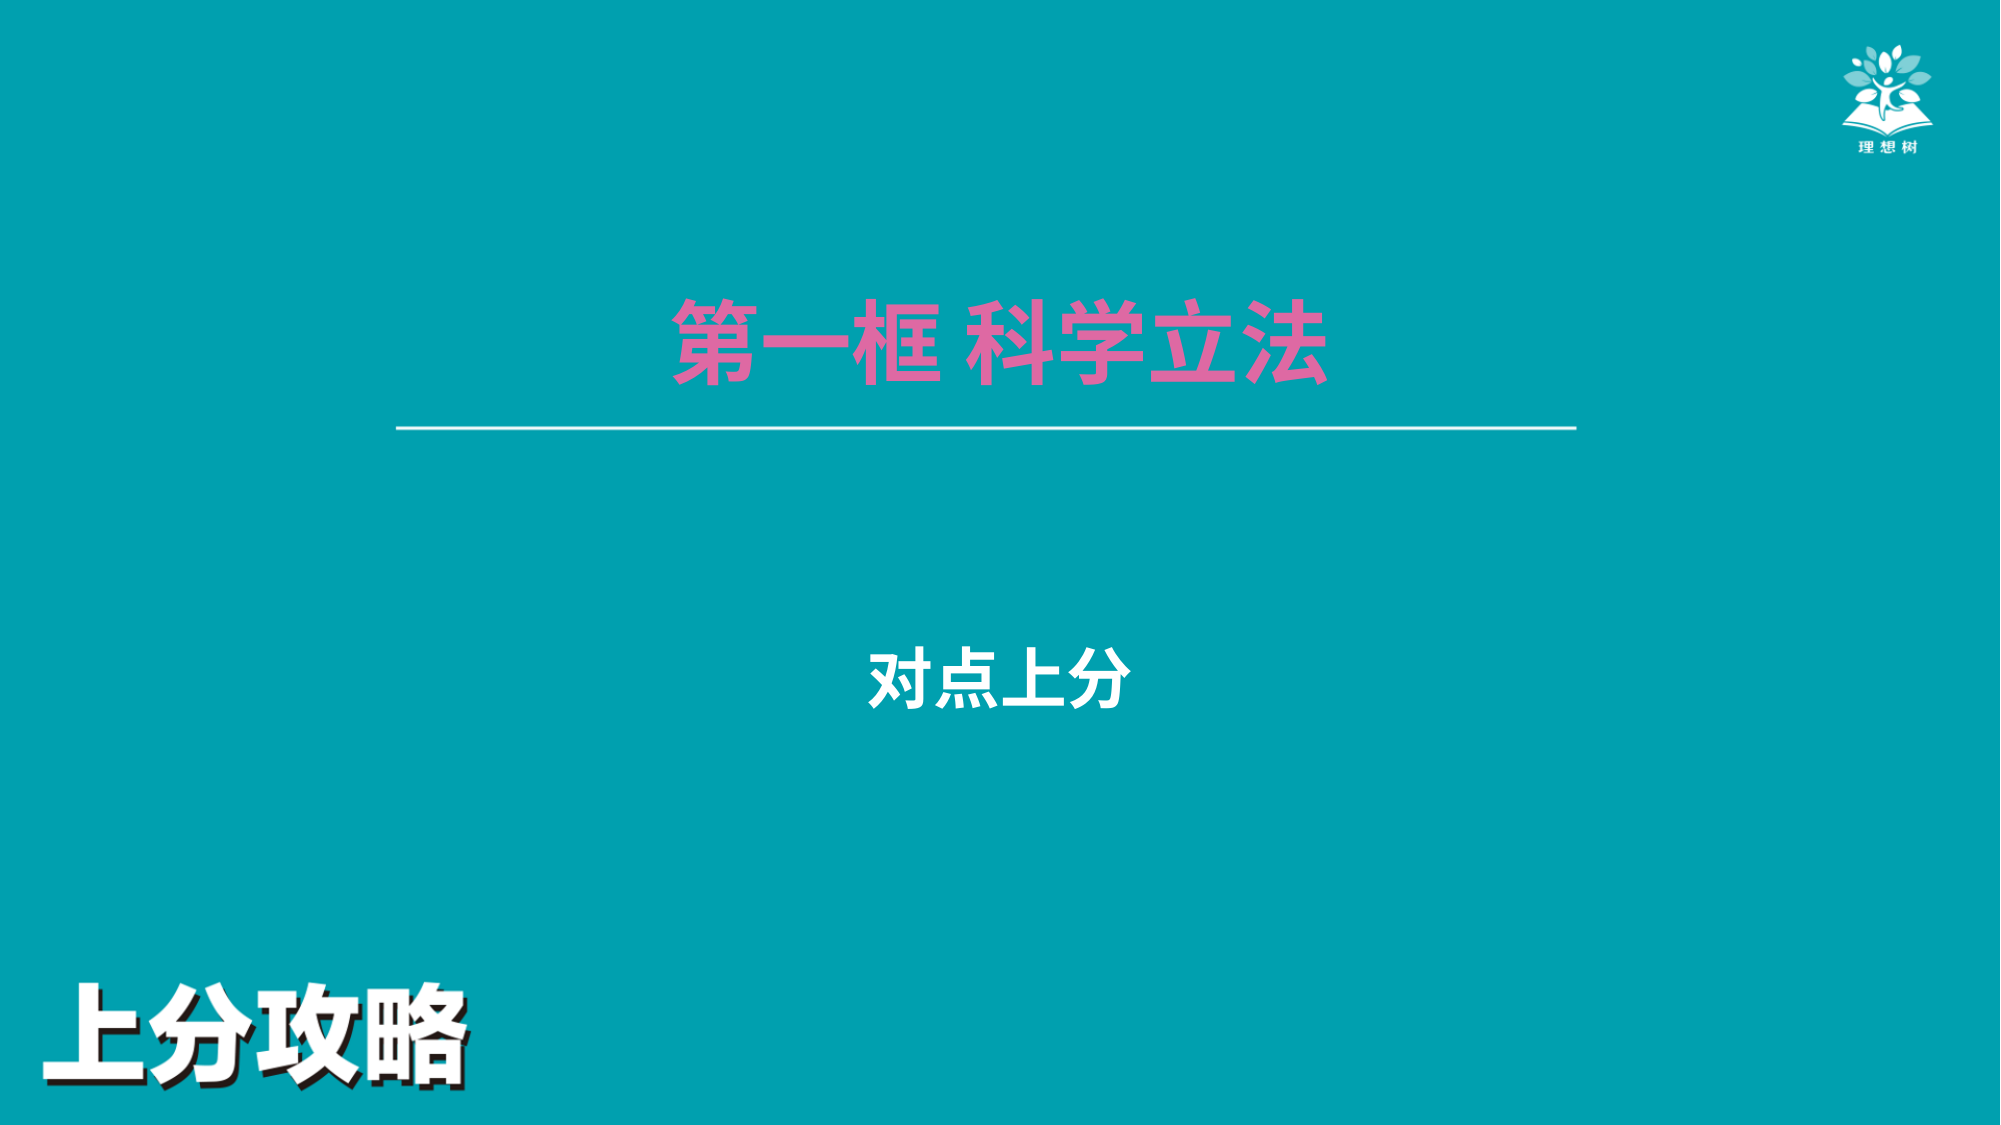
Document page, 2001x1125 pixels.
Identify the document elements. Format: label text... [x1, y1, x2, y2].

picture [0, 729, 2000, 1125]
text_box 对点上分 [0, 621, 2000, 729]
picture [0, 0, 2000, 621]
text_box 第一框 科学立法 [158, 408, 1843, 607]
